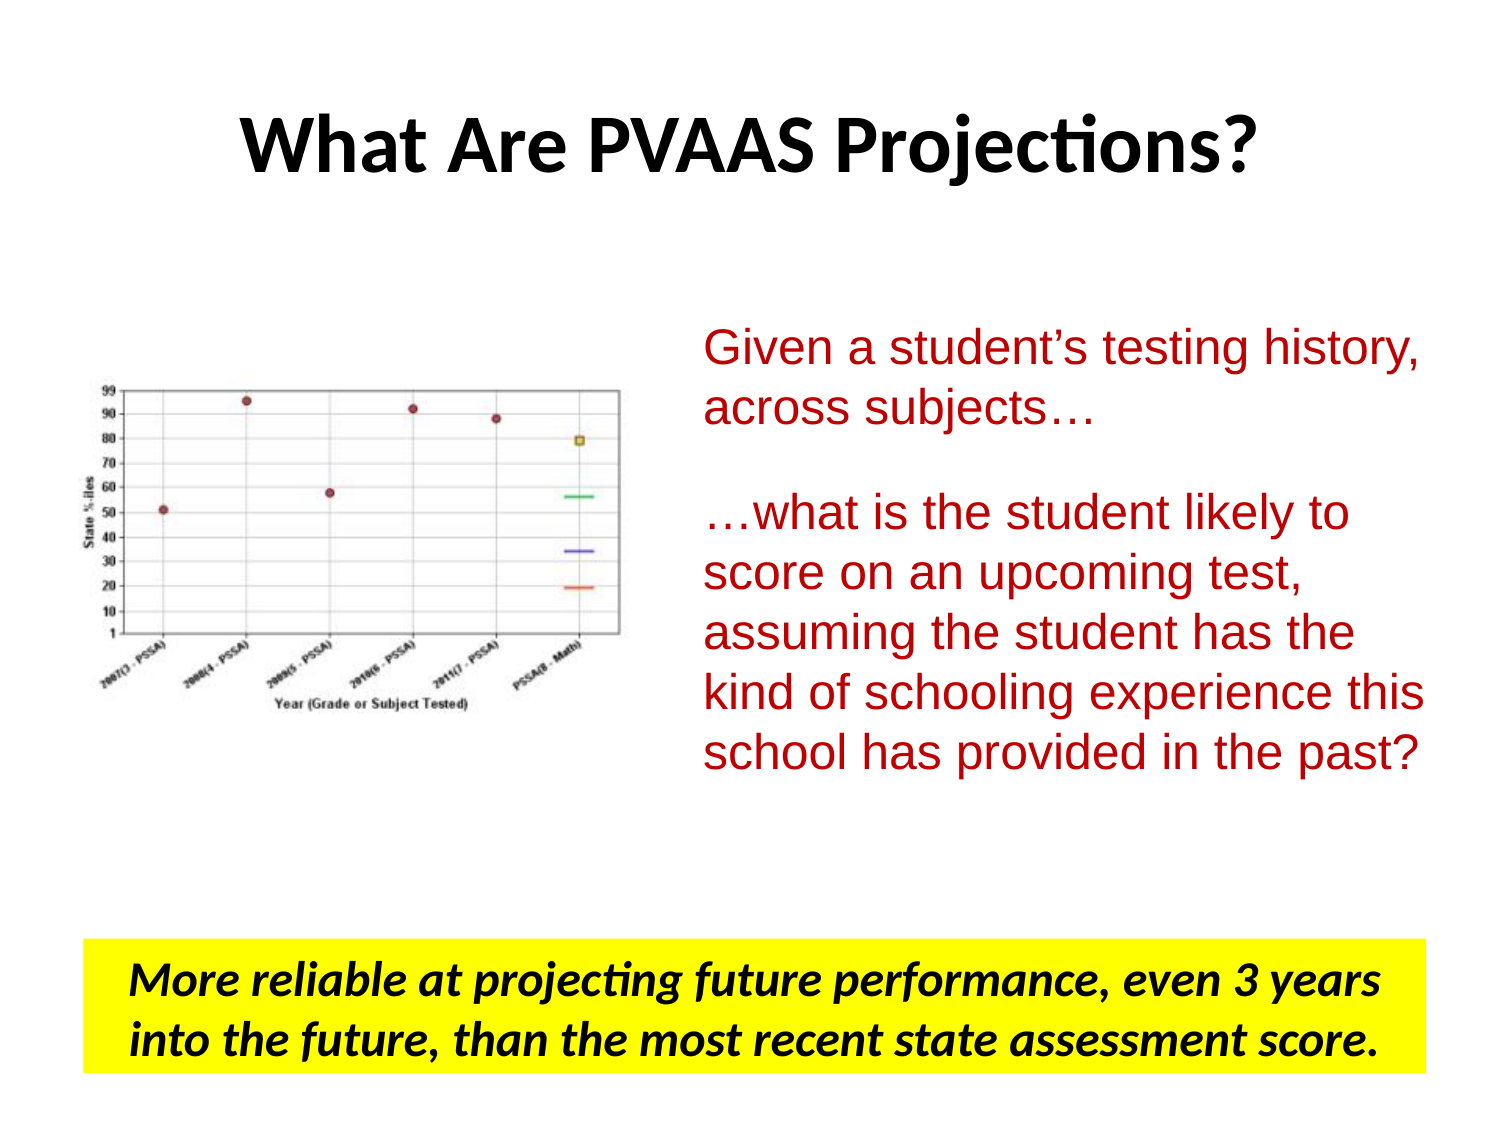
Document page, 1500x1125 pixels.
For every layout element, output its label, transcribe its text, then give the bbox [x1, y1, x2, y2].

picture [78, 375, 630, 723]
text_box More reliable at projecting future performance, even 3 years into the future, than the most recent state assessment score. [83, 938, 1426, 1074]
title What Are PVAAS Projections? [75, 45, 1425, 233]
text_box Given a student’s testing history, across subjects… …what is the student likely to score on an upcoming test, assuming the student has the kind of schooling experience this school has provided in the past? [688, 306, 1456, 787]
